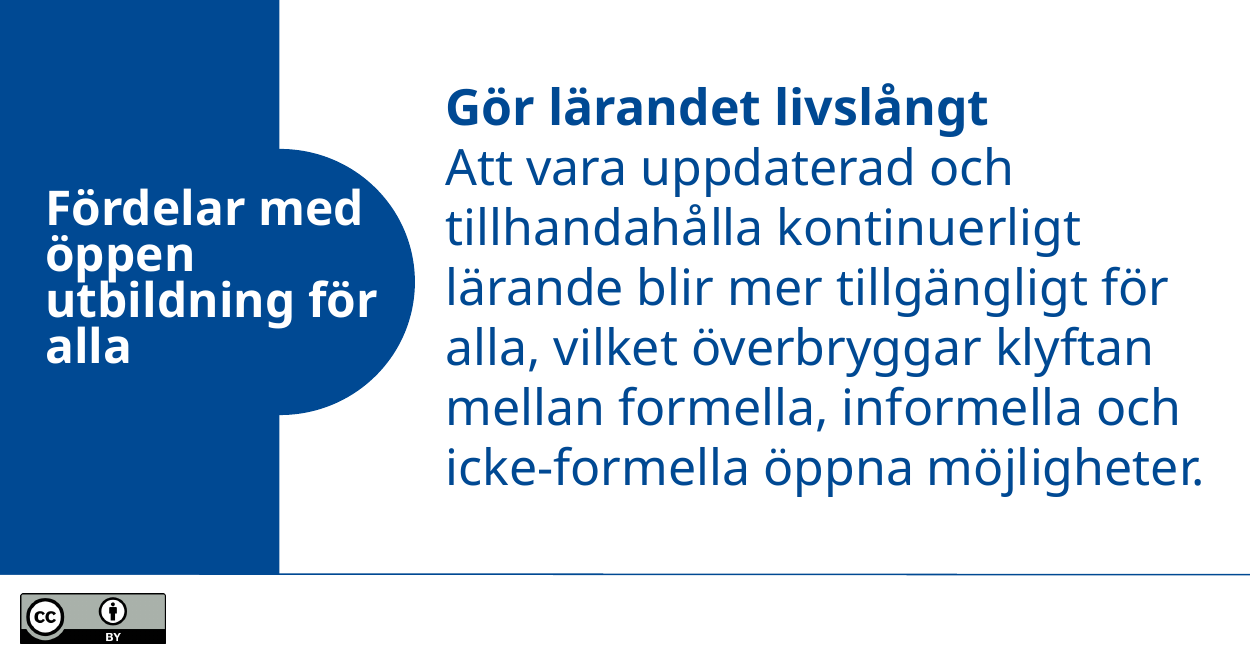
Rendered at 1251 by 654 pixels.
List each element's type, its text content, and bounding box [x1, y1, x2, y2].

text_box Gör lärandet livslångt Att vara uppdaterad och tillhandahålla kontinuerligt lärande blir mer tillgängligt för alla, vilket överbryggar klyftan mellan formella, informella och icke-formella öppna möjligheter. [430, 60, 1240, 511]
text_box [400, 221, 415, 343]
text_box [0, 582, 1250, 654]
text_box Fördelar med öppen utbildning för alla [30, 173, 400, 388]
text_box [203, 148, 358, 173]
text_box [198, 388, 362, 416]
text_box [0, 0, 280, 573]
picture [20, 592, 166, 645]
